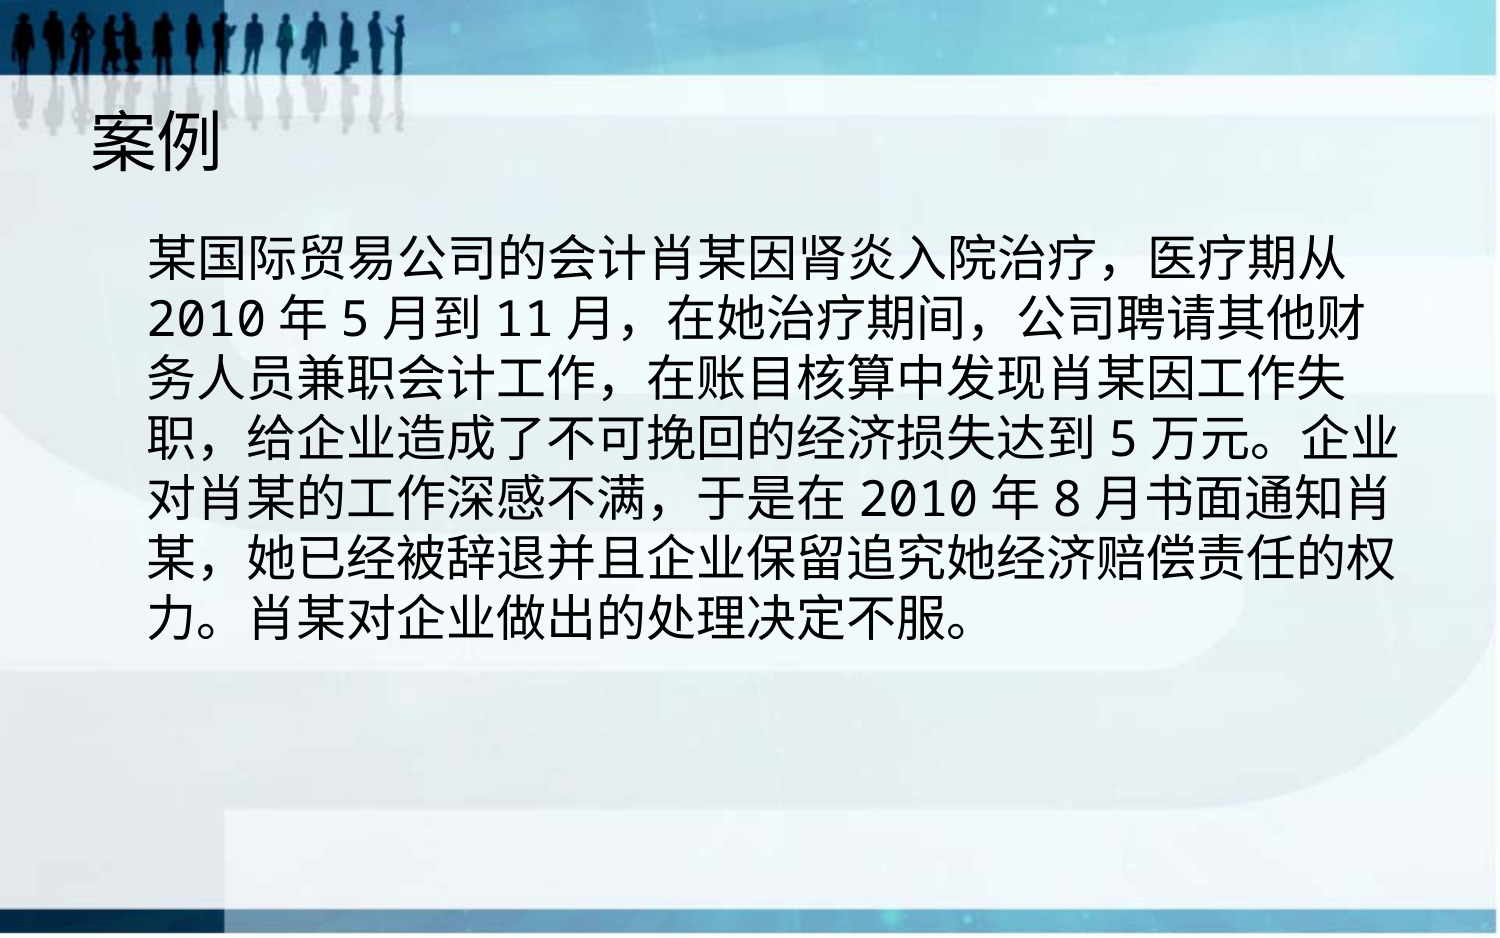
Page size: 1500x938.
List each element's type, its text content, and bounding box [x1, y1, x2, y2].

title 案例 [74, 70, 1426, 210]
picture [0, 0, 1500, 938]
list 某国际贸易公司的会计肖某因肾炎入院治疗，医疗期从2010年5月到11月，在她治疗期间，公司聘请其他财务人员兼职会计工作，在账目核算中发现肖某因工作失职，给企业造成了不可挽回的经济损失达到5万元。企业对肖某的工作深感不满，于是在2010年8月书面通知肖某，她已经被辞退并且企业保留追究她经济赔偿责任的权力。肖某对企业做出的处理决定不服。 [74, 218, 1426, 838]
